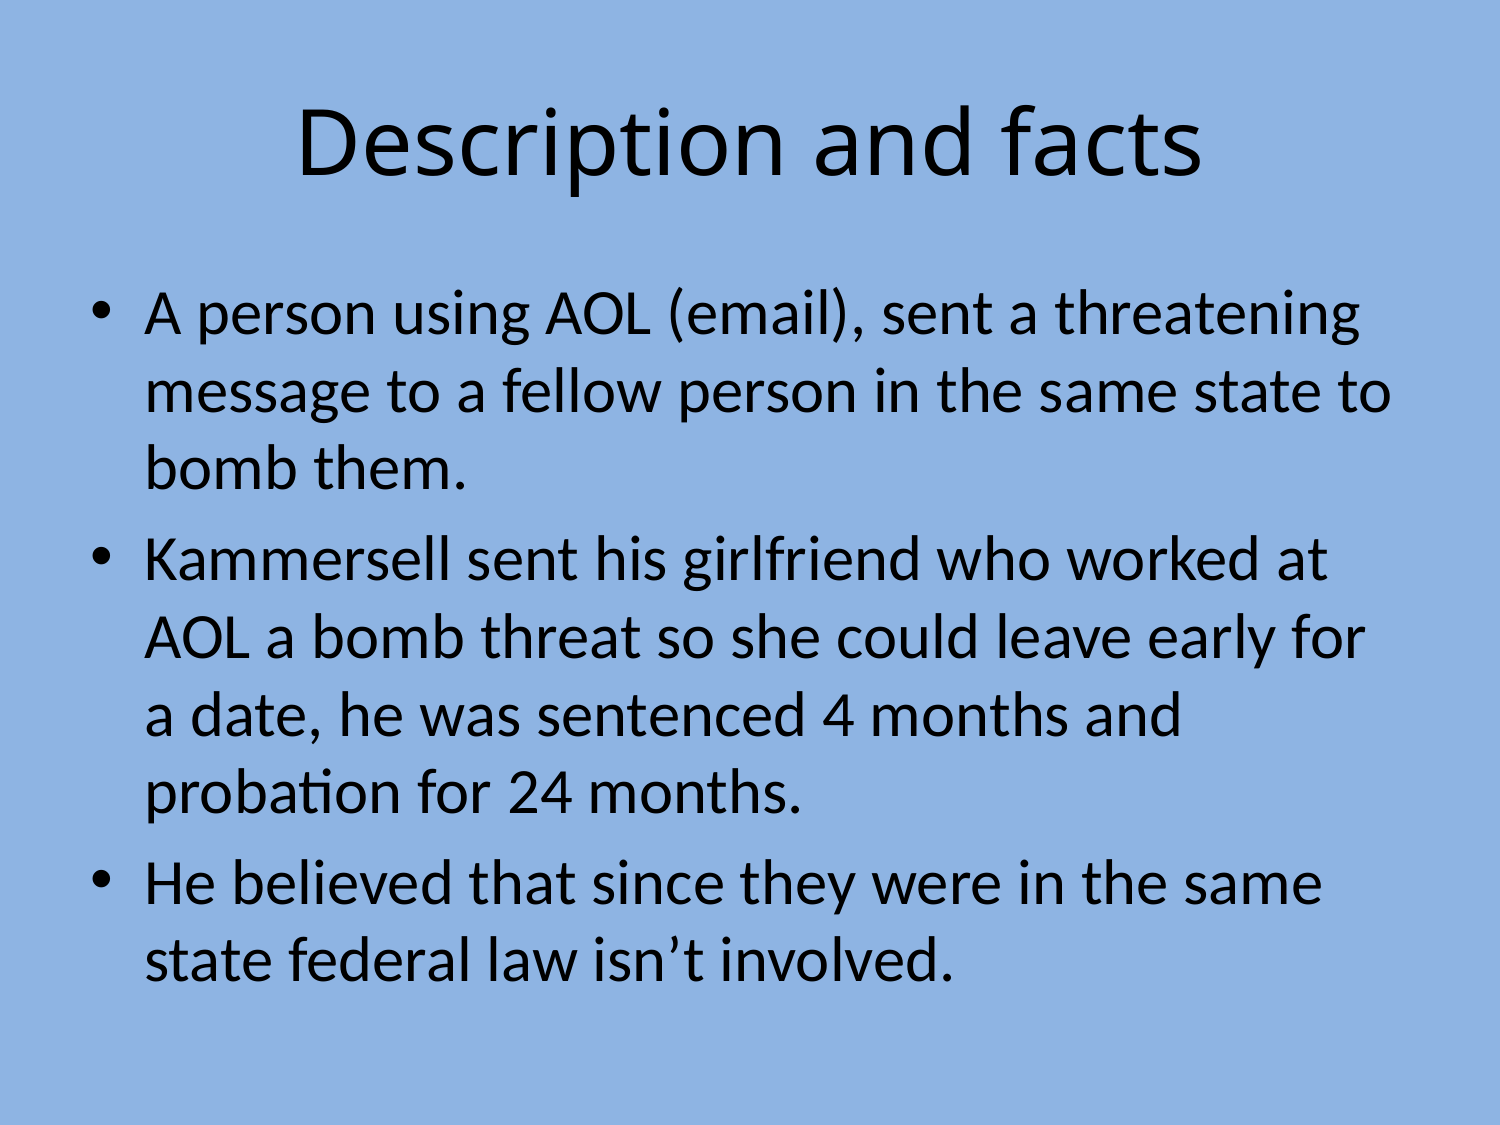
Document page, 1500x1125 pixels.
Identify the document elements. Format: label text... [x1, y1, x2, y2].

list A person using AOL (email), sent a threatening message to a fellow person in the same state to bomb them. Kammersell sent his girlfriend who worked at AOL a bomb threat so she could leave early for a date, he was sentenced 4 months and probation for 24 months. He believed that since they were in the same state federal law isn’t involved. [75, 262, 1425, 1005]
title Description and facts [75, 45, 1425, 233]
